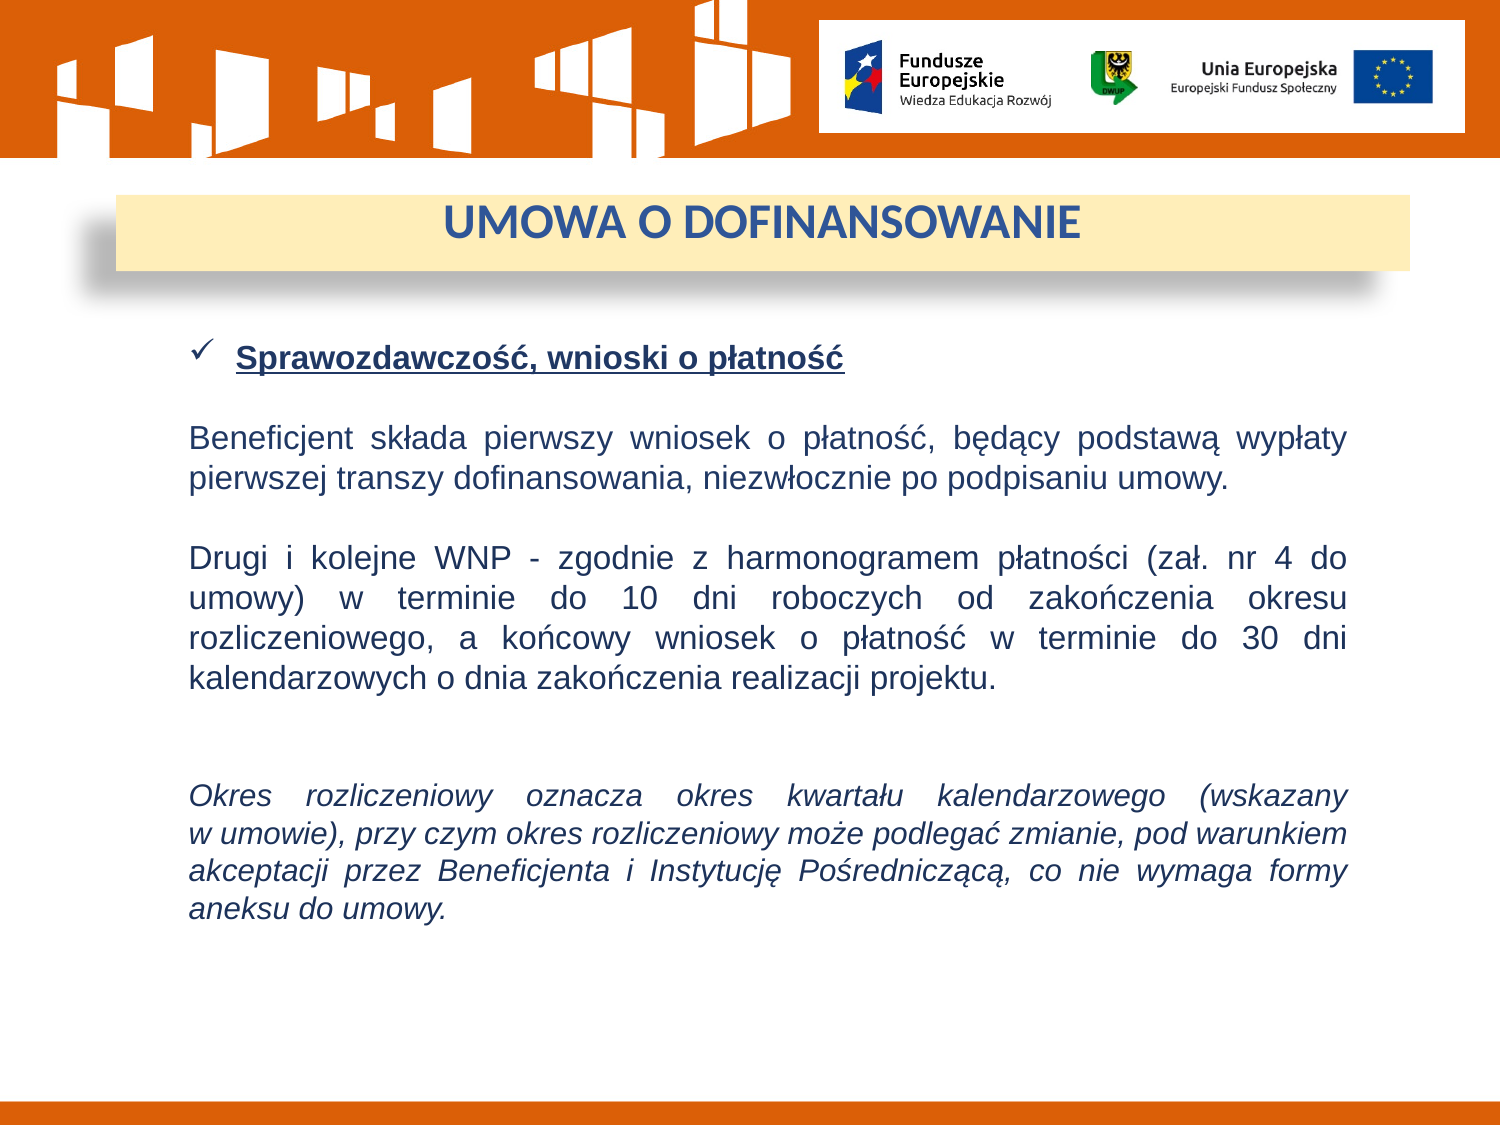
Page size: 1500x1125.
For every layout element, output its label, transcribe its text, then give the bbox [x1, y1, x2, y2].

picture [0, 0, 1500, 1125]
text_box Sprawozdawczość, wnioski o płatność Beneficjent składa pierwszy wniosek o płatność, będący podstawą wypłaty pierwszej transzy dofinansowania, niezwłocznie po podpisaniu umowy. Drugi i kolejne WNP - zgodnie z harmonogramem płatności (zał. nr 4 do umowy) w terminie do 10 dni roboczych od zakończenia okresu rozliczeniowego, a końcowy wniosek o płatność w terminie do 30 dni kalendarzowych o dnia zakończenia realizacji projektu. Okres rozliczeniowy oznacza okres kwartału kalendarzowego (wskazany w umowie), przy czym okres rozliczeniowy może podlegać zmianie, pod warunkiem akceptacji przez Beneficjenta i Instytucję Pośredniczącą, co nie wymaga formy aneksu do umowy. [173, 329, 1365, 956]
text_box [819, 20, 1465, 133]
text_box UMOWA O DOFINANSOWANIE [116, 194, 1410, 272]
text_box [826, 21, 1450, 133]
